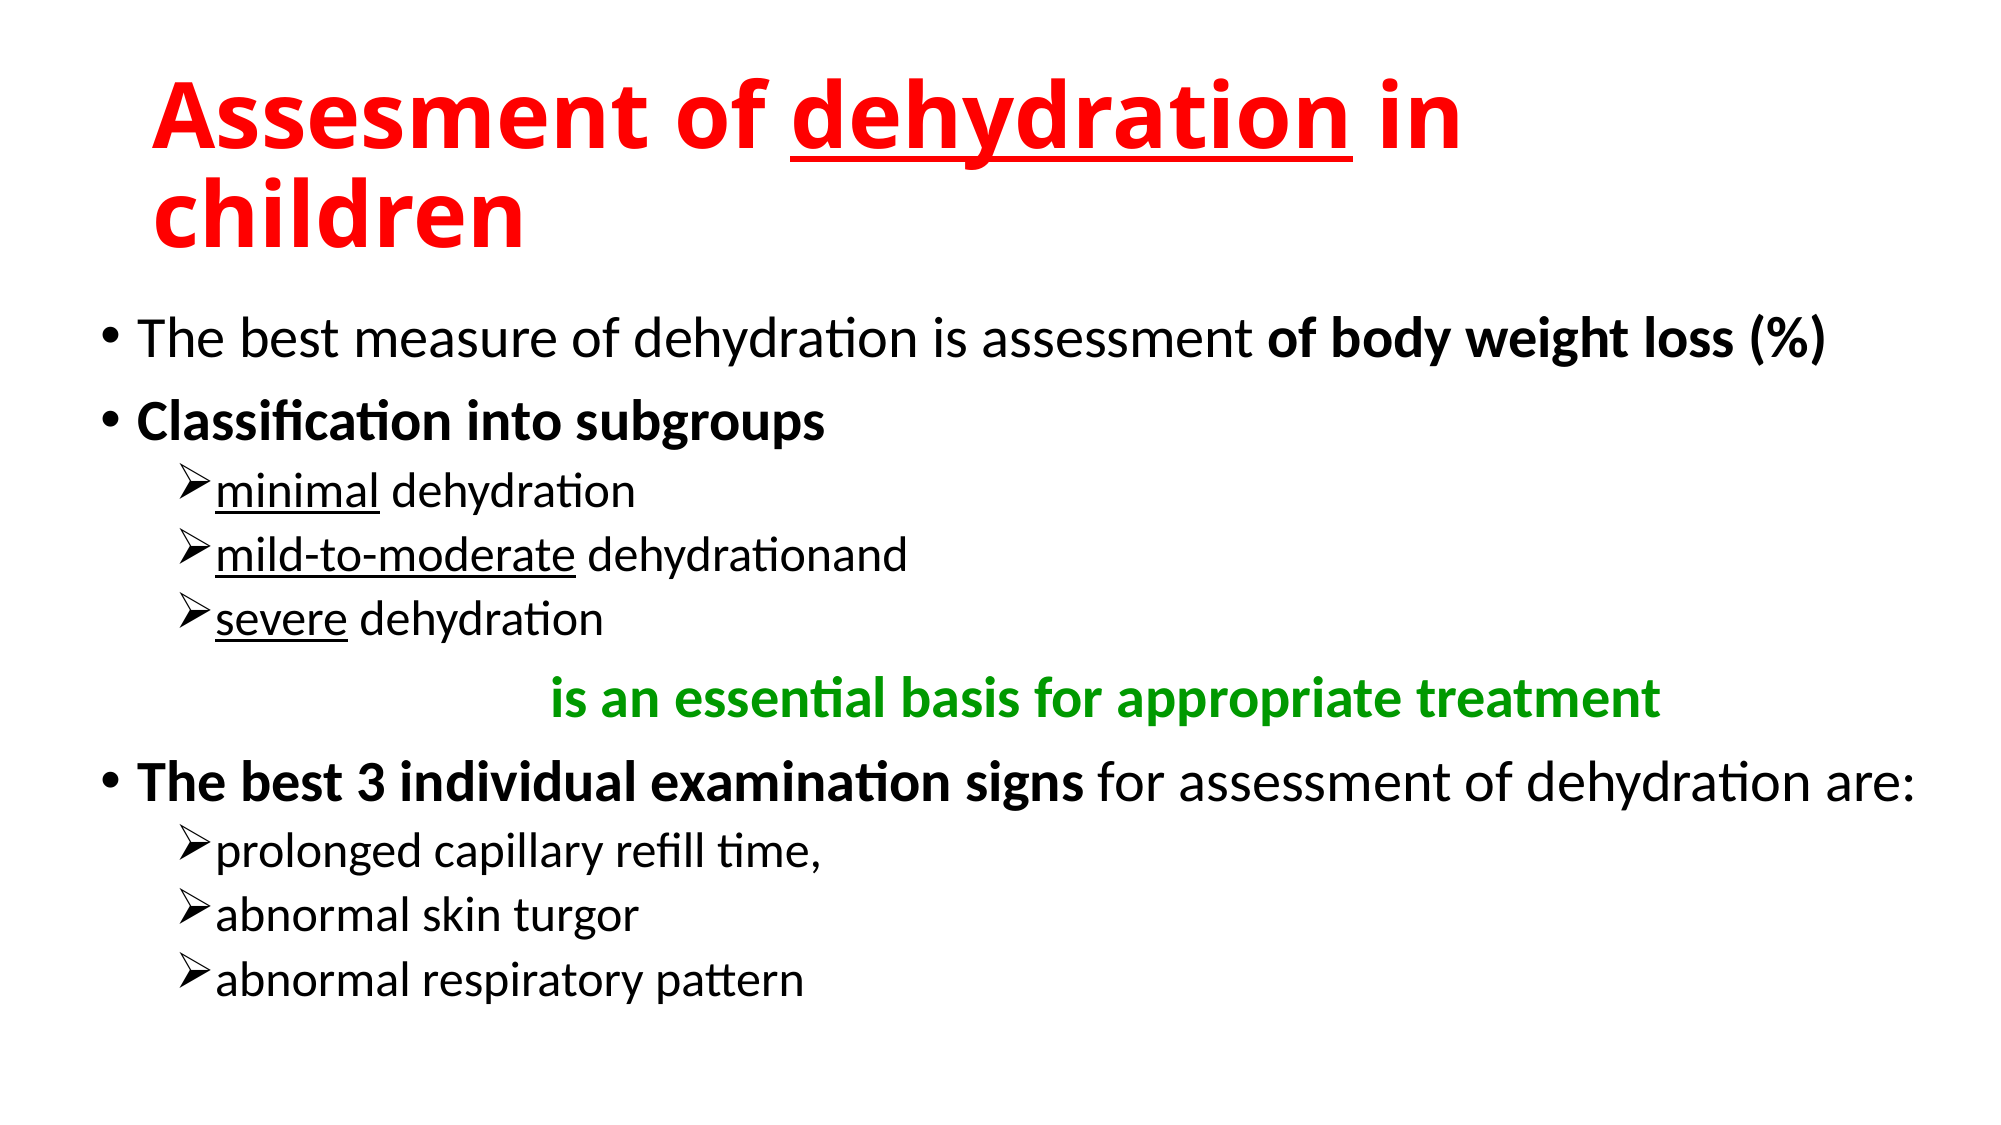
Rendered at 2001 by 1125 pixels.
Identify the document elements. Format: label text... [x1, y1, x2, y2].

list The best measure of dehydration is assessment of body weight loss (%) Classification into subgroups minimal dehydration mild-to-moderate dehydrationand severe dehydration is an essential basis for appropriate treatment The best 3 individual examination signs for assessment of dehydration are: prolonged capillary refill time, abnormal skin turgor abnormal respiratory pattern [85, 299, 1980, 1085]
title Assesment of dehydration in children [137, 59, 1863, 278]
